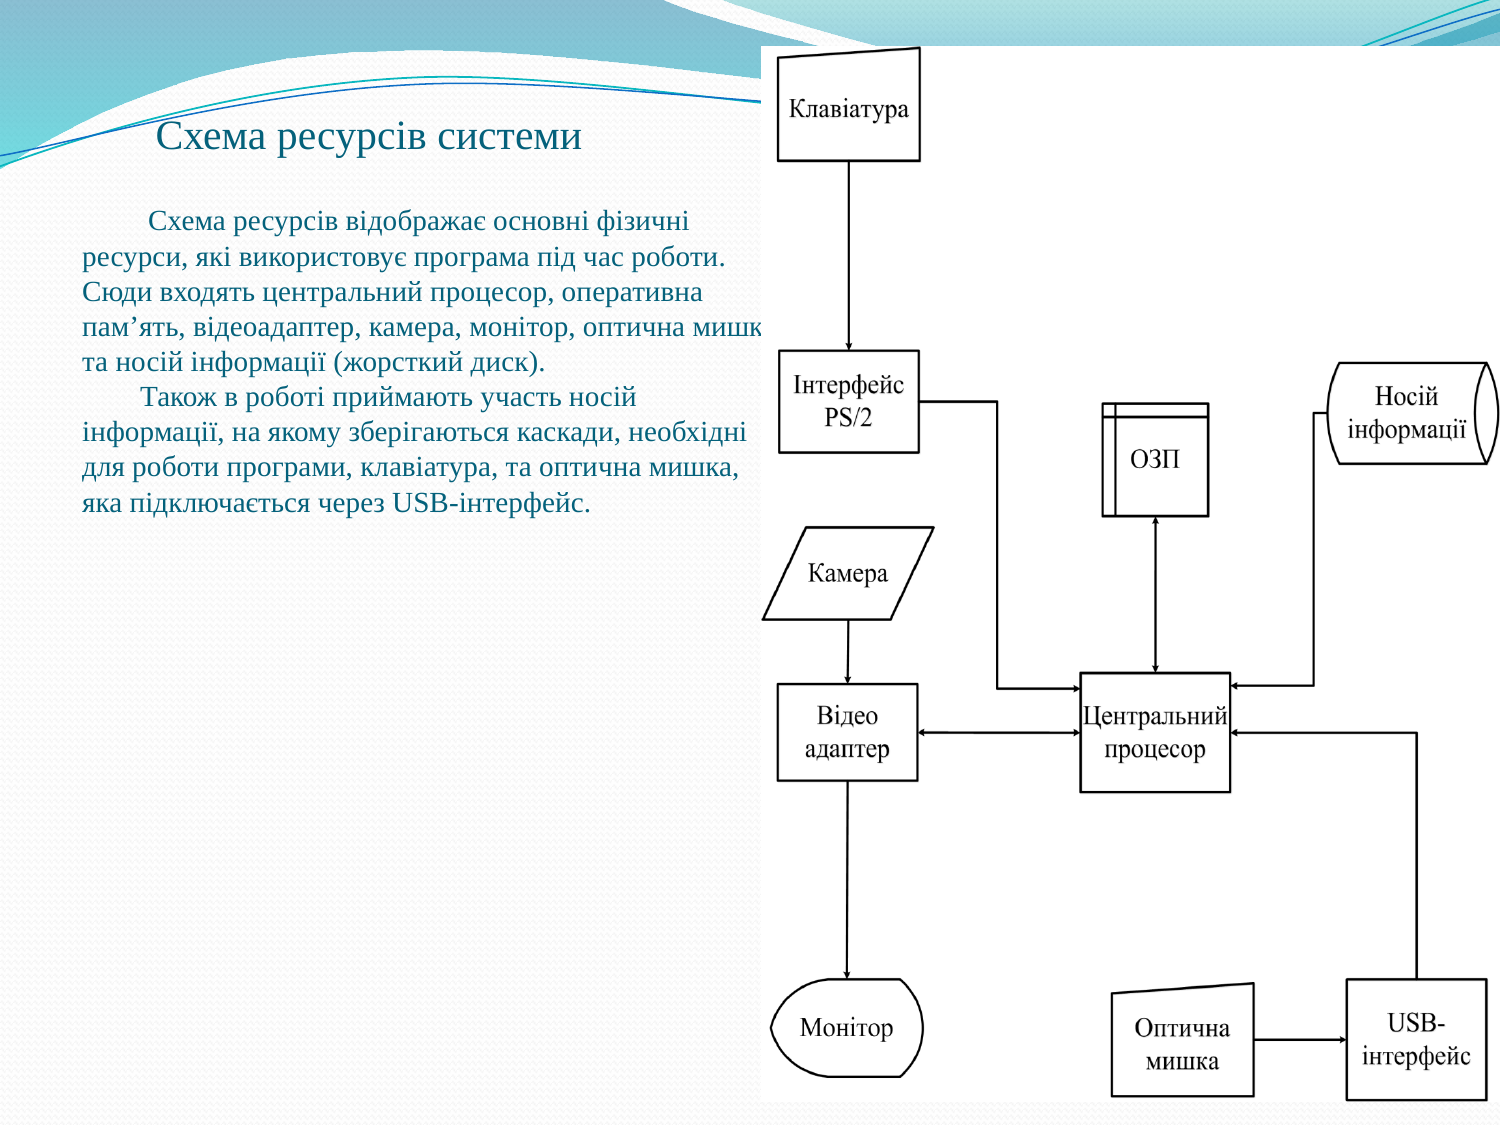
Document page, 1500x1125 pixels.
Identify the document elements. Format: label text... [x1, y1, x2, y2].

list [761, 46, 1500, 1102]
title Схема ресурсів системи Схема ресурсів відображає основні фізичні ресурси, які використовує програма під час роботи. Сюди входять центральний процесор, оперативна пам’ять, відеоадаптер, камера, монітор, оптична мишка та носій інформації (жорсткий диск). Також в роботі приймають участь носій інформації, на якому зберігаються каскади, необхідні для роботи програми, клавіатура, та оптична мишка, яка підключається через USB-інтерфейс. [82, 0, 781, 598]
